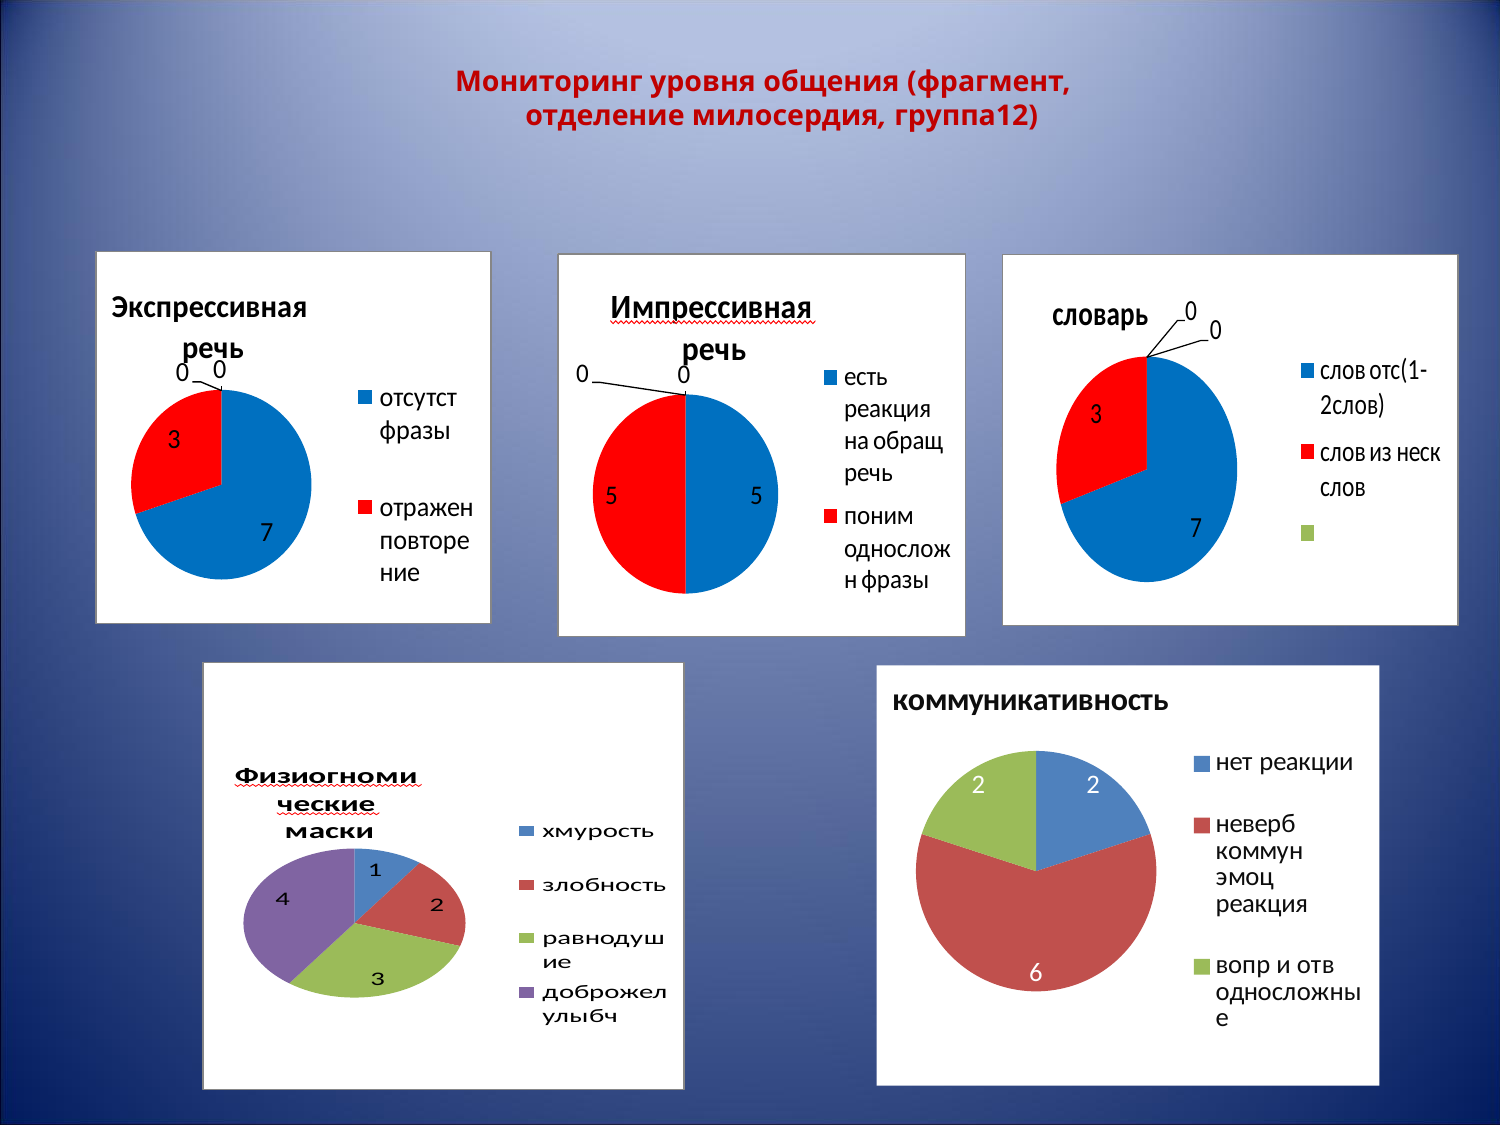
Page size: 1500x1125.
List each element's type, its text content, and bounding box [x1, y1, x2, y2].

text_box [88, 243, 499, 631]
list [995, 245, 1466, 633]
picture [0, 0, 1500, 1125]
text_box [550, 245, 973, 645]
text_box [194, 656, 692, 1095]
chart [876, 665, 1380, 1086]
title Мониторинг уровня общения (фрагмент, отделение милосердия, группа12) [64, 54, 1477, 208]
